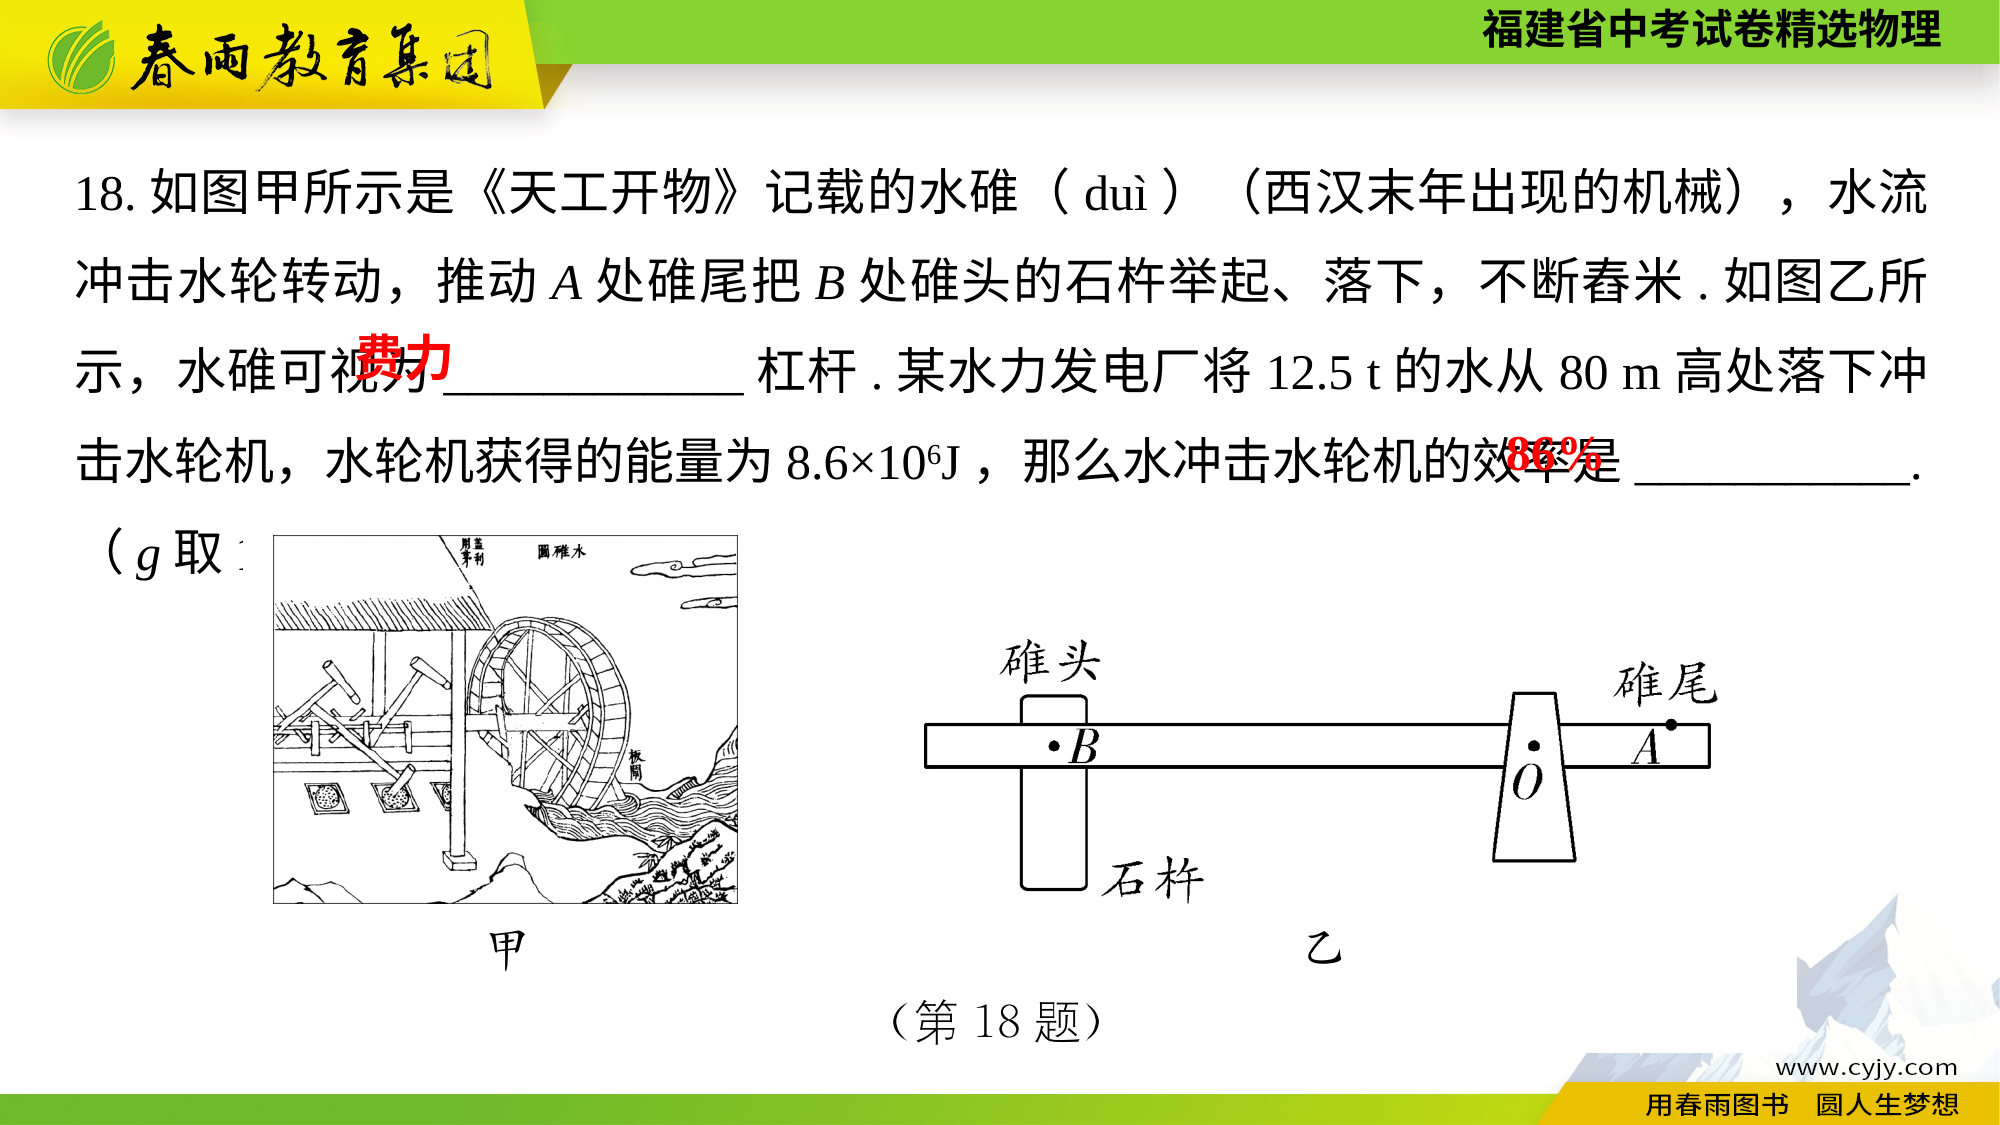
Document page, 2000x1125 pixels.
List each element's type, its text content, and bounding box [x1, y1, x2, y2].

picture [0, 0, 2000, 1125]
text_box 86% [1491, 412, 1683, 488]
text_box 费力 [339, 319, 470, 394]
list 18.如图甲所示是《天工开物》记载的水碓（duì）（西汉末年出现的机械），水流冲击水轮转动，推动A处碓尾把B处碓头的石杵举起、落下，不断舂米.如图乙所示，水碓可视为____________杠杆.某水力发电厂将12.5 t的水从80 m高处落下冲击水轮机，水轮机获得的能量为8.6×106J，那么水冲击水轮机的效率是___________.（g取10 N/kg） [59, 122, 1944, 592]
